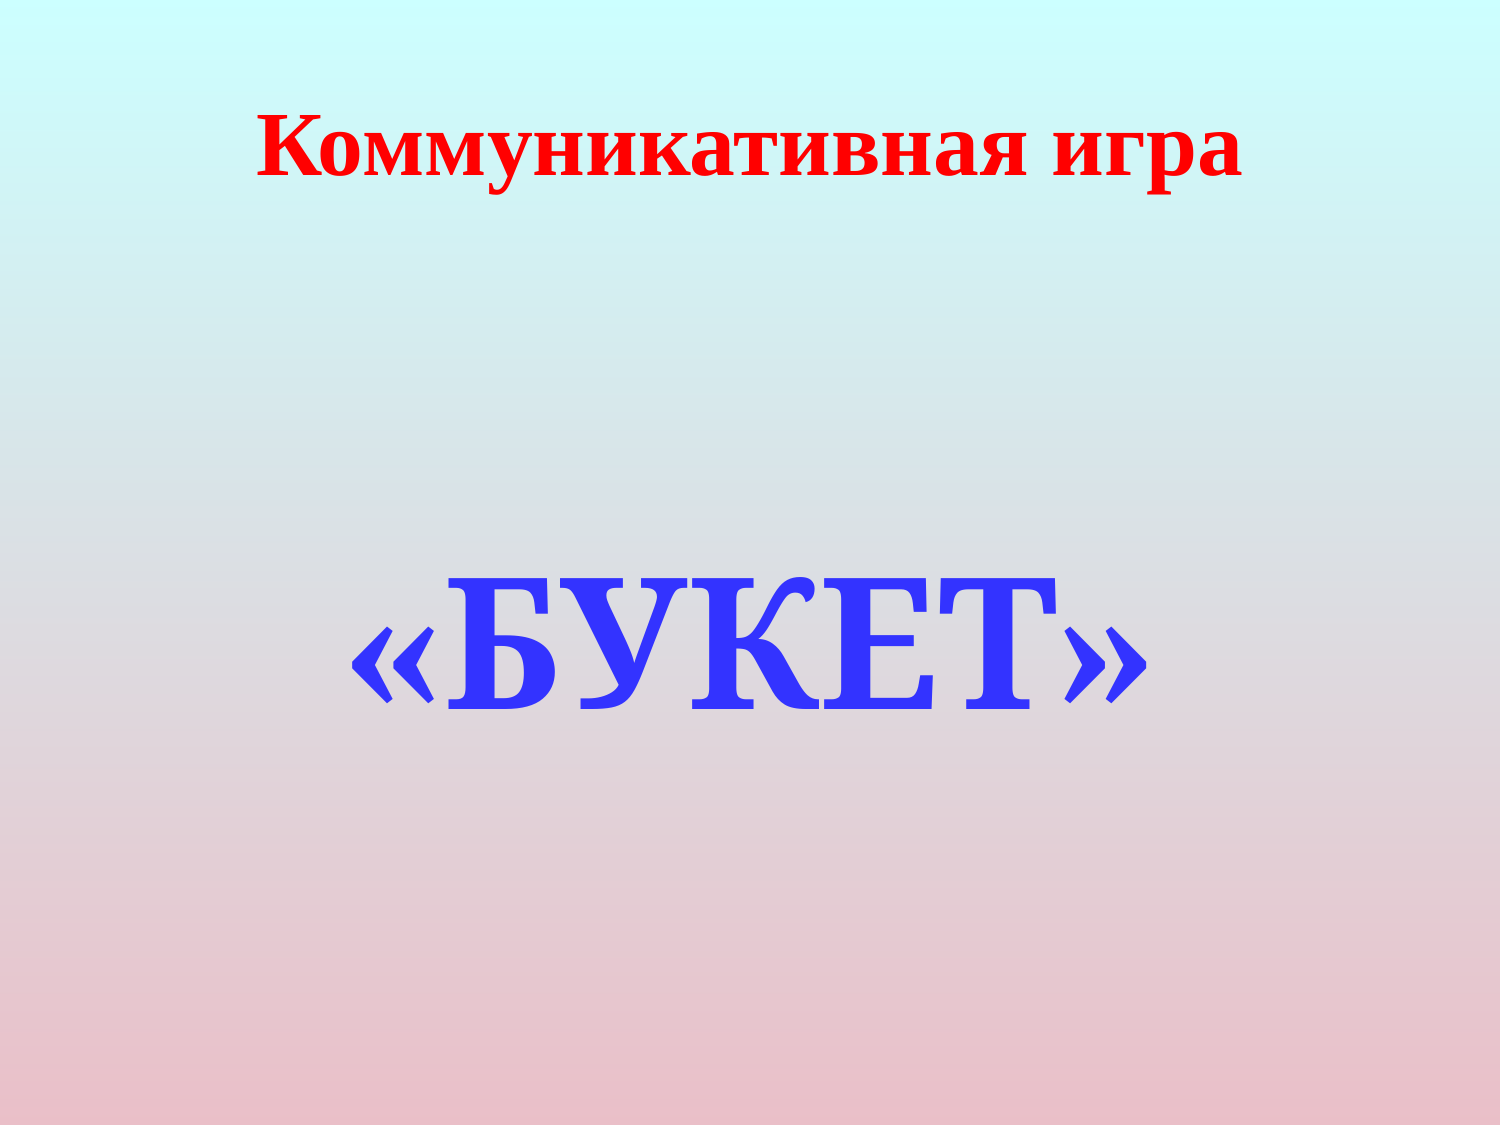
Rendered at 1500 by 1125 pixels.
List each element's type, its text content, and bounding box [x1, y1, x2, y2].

title Коммуникативная игра [75, 45, 1425, 233]
list «БУКЕТ» [75, 262, 1425, 1090]
